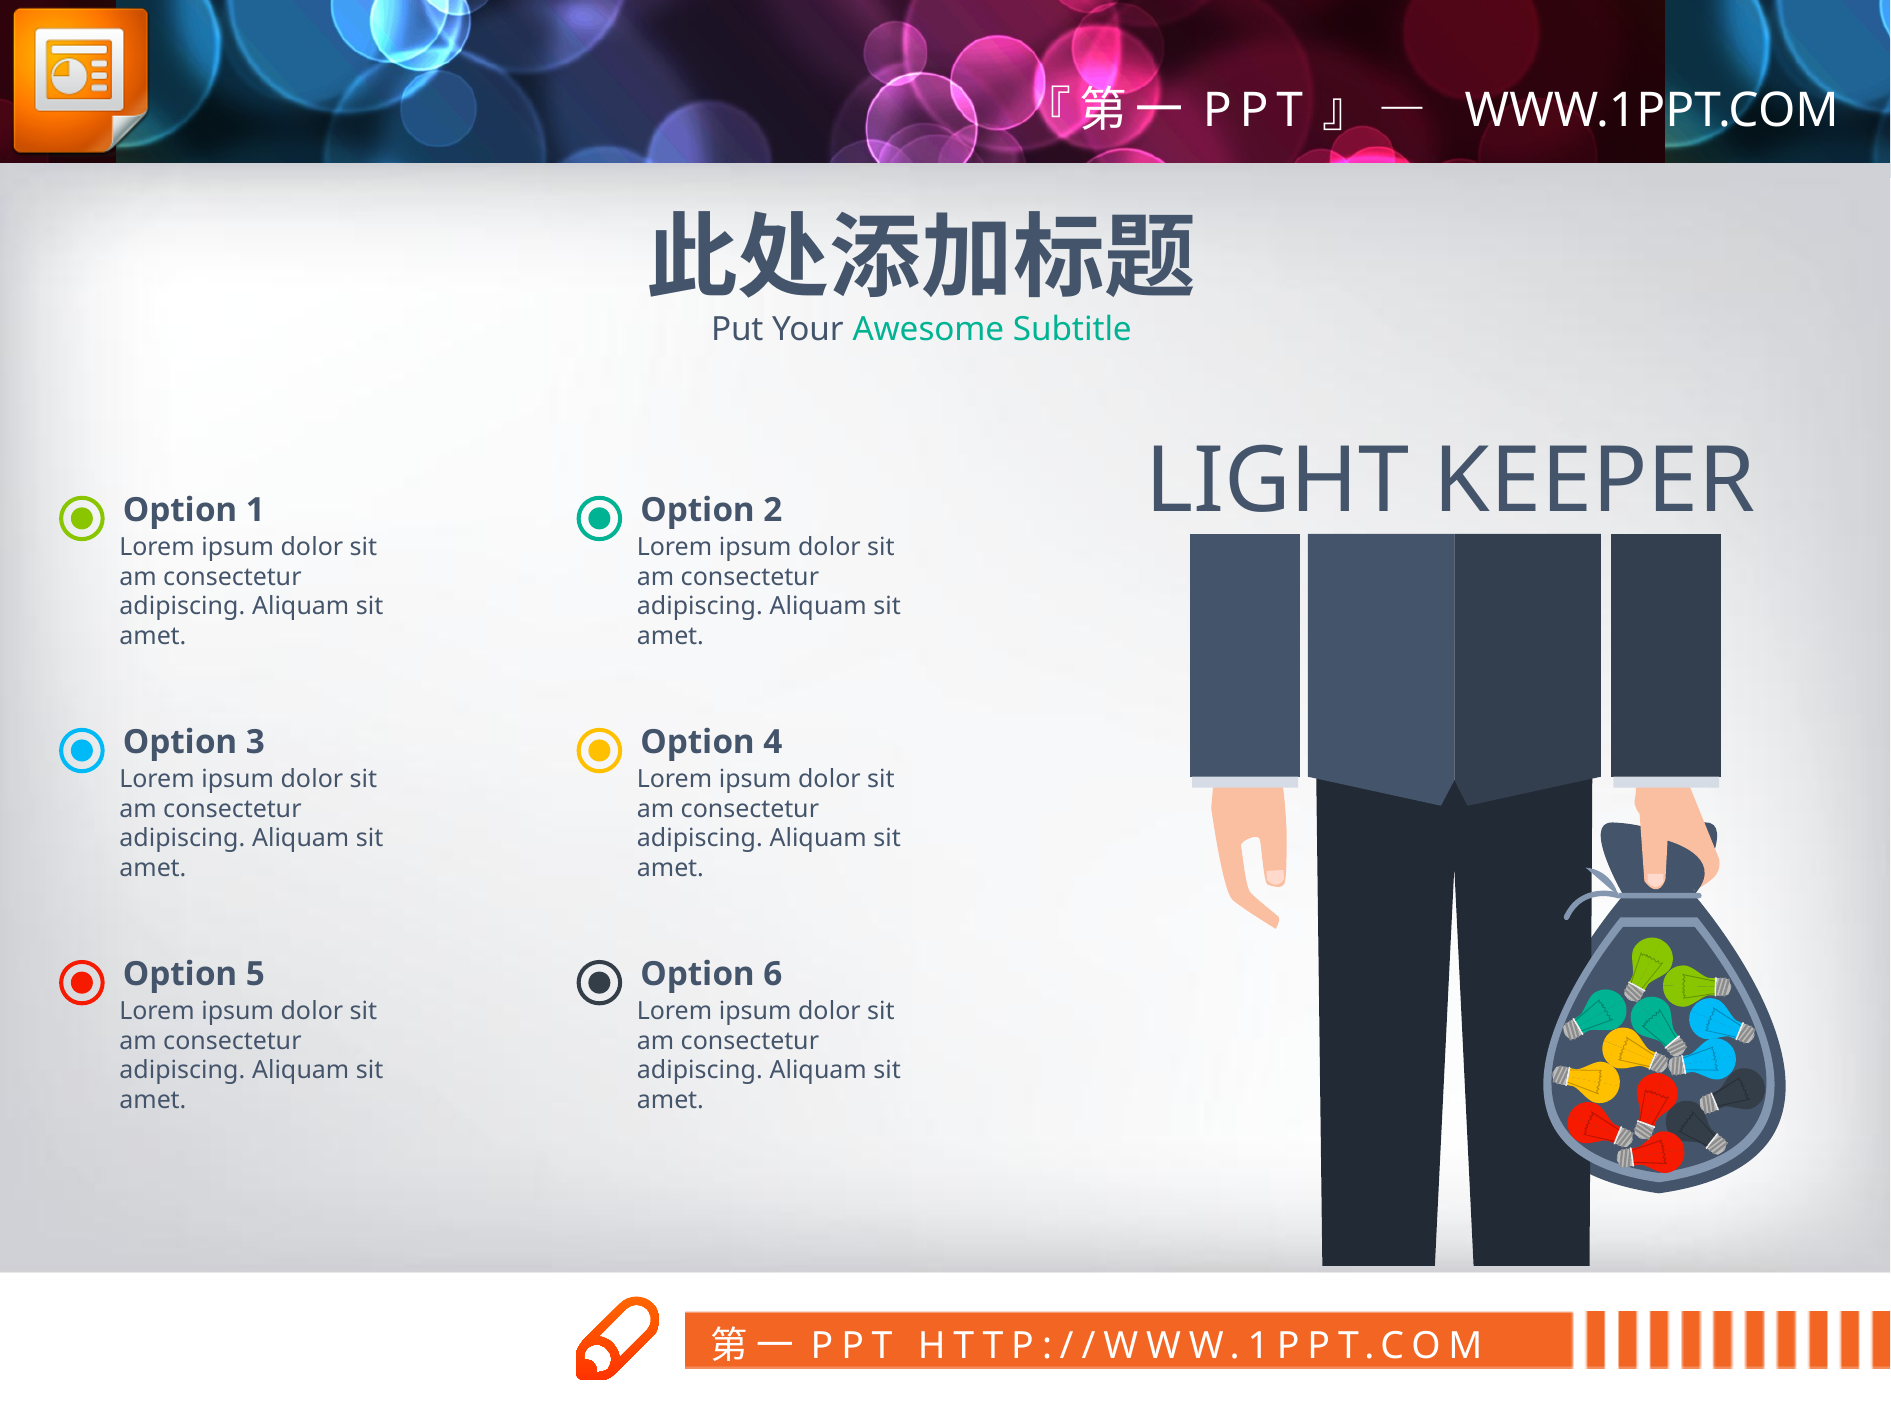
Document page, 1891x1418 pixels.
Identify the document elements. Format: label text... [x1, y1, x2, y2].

text_box Option 1 [108, 480, 281, 522]
picture [685, 1311, 1891, 1369]
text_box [58, 959, 105, 1006]
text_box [576, 959, 623, 1006]
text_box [58, 727, 105, 774]
text_box LIGHT KEEPER [1130, 412, 1771, 537]
text_box Option 3 [108, 712, 281, 754]
text_box Lorem ipsum dolor sit am consectetur adipiscing. Aliquam sit amet. [104, 522, 404, 658]
text_box Lorem ipsum dolor sit am consectetur adipiscing. Aliquam sit amet. [622, 522, 922, 658]
text_box Lorem ipsum dolor sit am consectetur adipiscing. Aliquam sit amet. [104, 754, 404, 890]
text_box Option 2 [625, 480, 798, 522]
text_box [58, 495, 105, 542]
text_box Put Your Awesome Subtitle [696, 300, 1148, 355]
text_box Lorem ipsum dolor sit am consectetur adipiscing. Aliquam sit amet. [104, 986, 404, 1122]
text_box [576, 495, 623, 542]
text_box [1189, 533, 1891, 1312]
text_box Option 6 [625, 944, 798, 986]
picture [0, 0, 1891, 1275]
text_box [576, 727, 623, 774]
text_box Lorem ipsum dolor sit am consectetur adipiscing. Aliquam sit amet. [622, 754, 922, 890]
text_box Option 4 [625, 712, 798, 754]
text_box Lorem ipsum dolor sit am consectetur adipiscing. Aliquam sit amet. [622, 986, 922, 1122]
text_box Option 5 [108, 944, 281, 986]
text_box 此处添加标题 [631, 190, 1212, 316]
